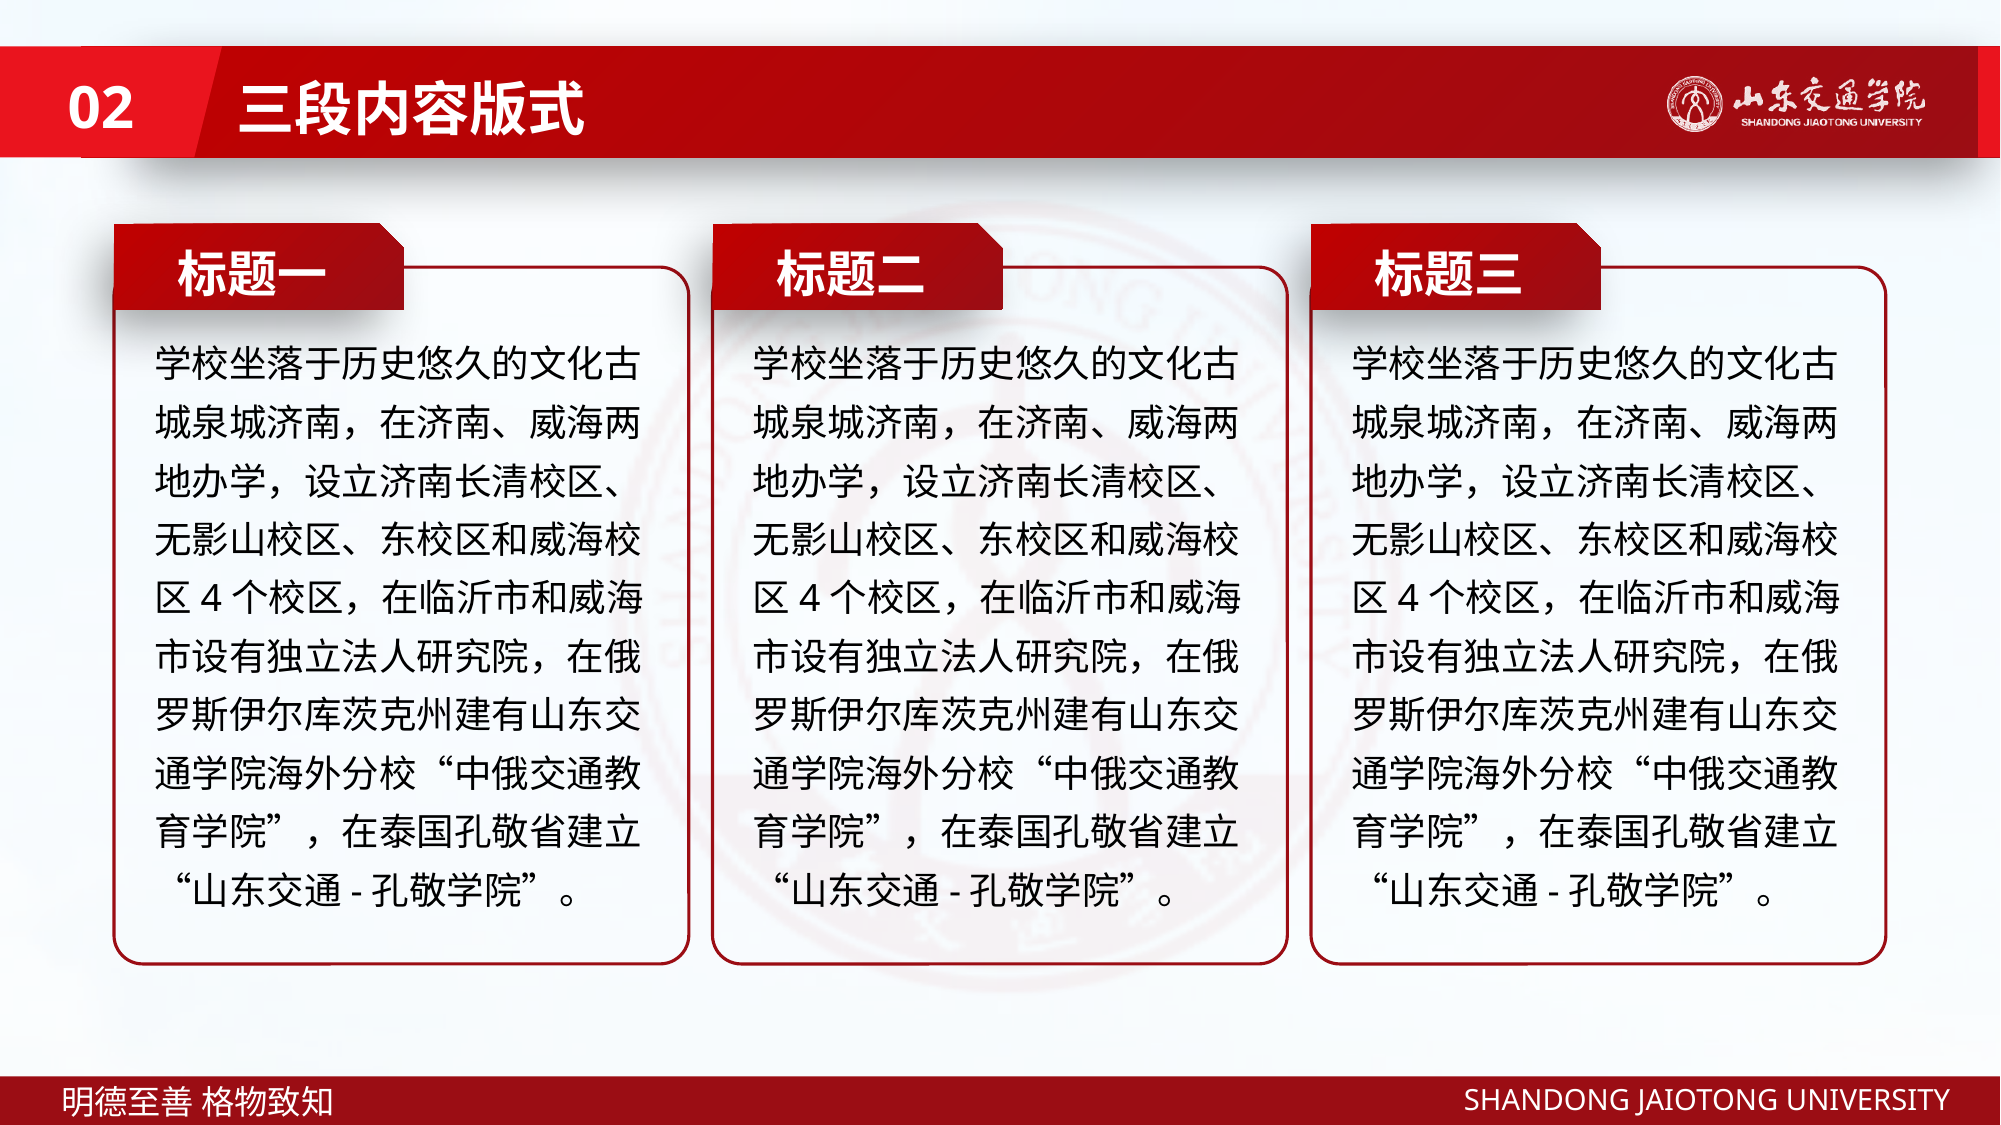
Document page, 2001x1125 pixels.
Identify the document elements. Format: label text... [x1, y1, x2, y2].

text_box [113, 223, 689, 964]
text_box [712, 223, 1288, 964]
list 02 [26, 70, 176, 133]
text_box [1310, 223, 1886, 964]
picture [1653, 48, 1938, 158]
list 三段内容版式 [221, 61, 1578, 163]
